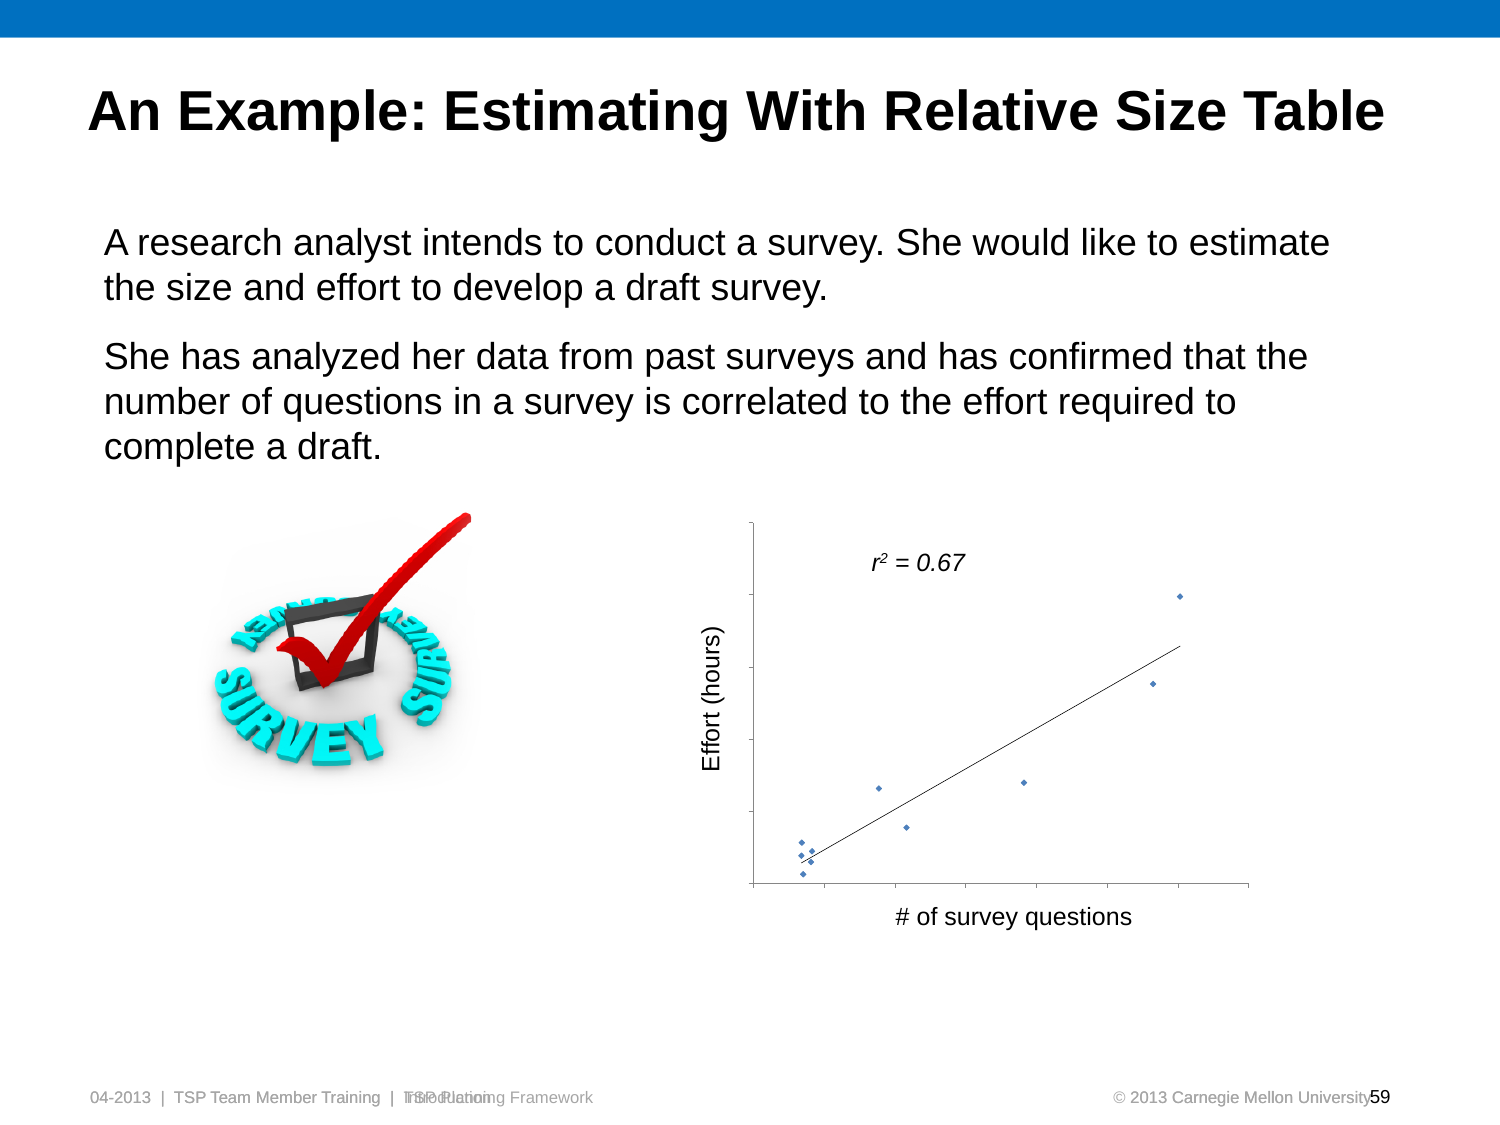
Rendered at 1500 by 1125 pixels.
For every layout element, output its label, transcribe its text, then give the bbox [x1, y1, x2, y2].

text_box A research analyst intends to conduct a survey. She would like to estimate the size and effort to develop a draft survey. She has analyzed her data from past surveys and has confirmed that the number of questions in a survey is correlated to the effort required to complete a draft. [89, 210, 1374, 475]
text_box Effort (hours) [687, 611, 732, 787]
text_box # of survey questions [880, 901, 1148, 938]
picture [191, 508, 481, 795]
title An Example: Estimating With Relative Size Table [87, 87, 1440, 226]
picture [744, 508, 1273, 894]
